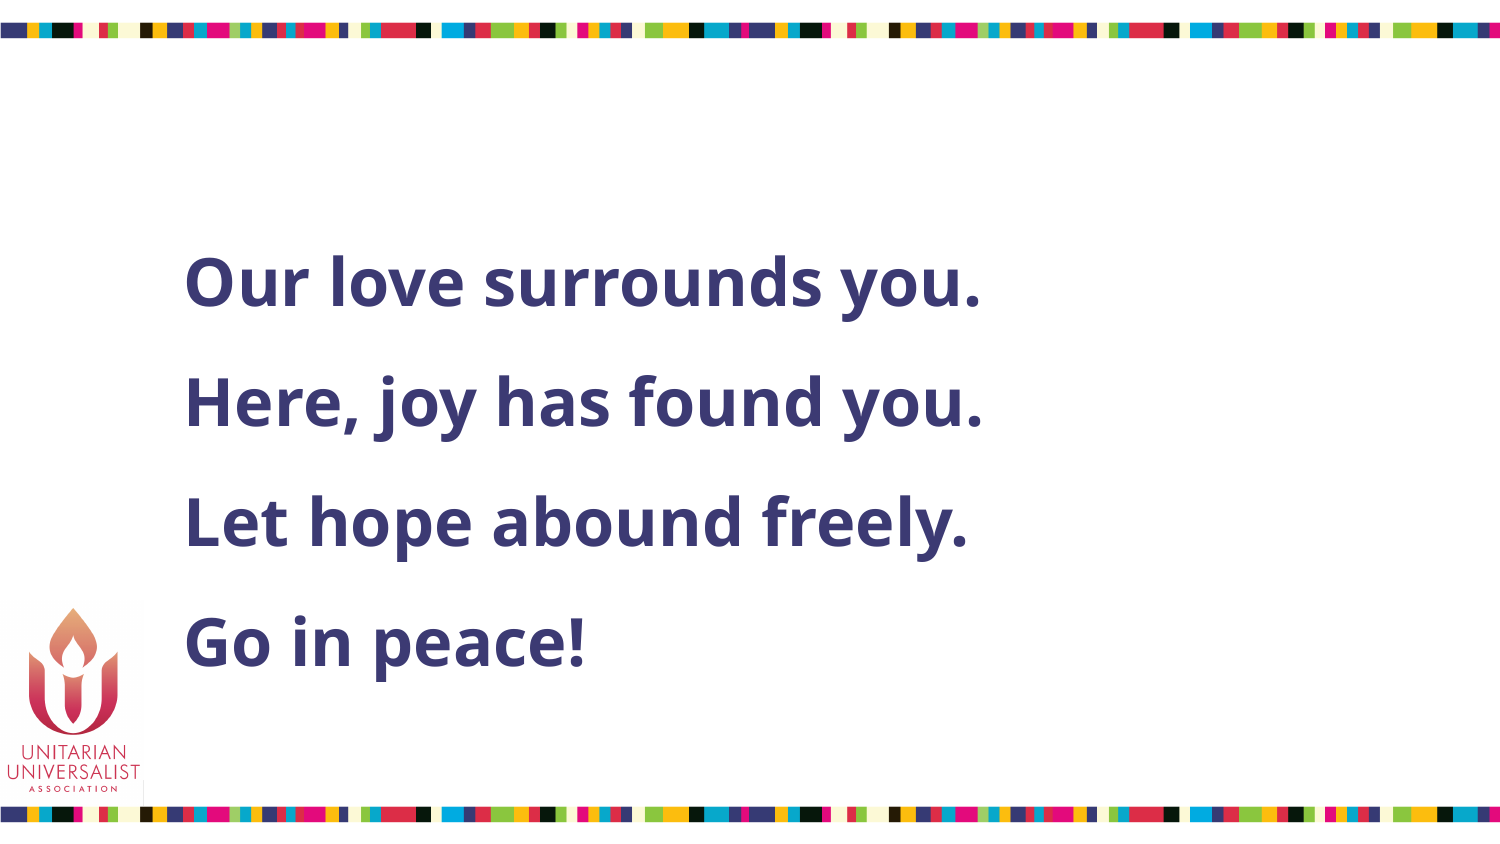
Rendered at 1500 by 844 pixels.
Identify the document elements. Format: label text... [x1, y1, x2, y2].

picture [0, 600, 1500, 824]
text_box Our love surrounds you. Here, joy has found you. Let hope abound freely. Go in peace! [168, 184, 1421, 695]
picture [0, 22, 1500, 40]
